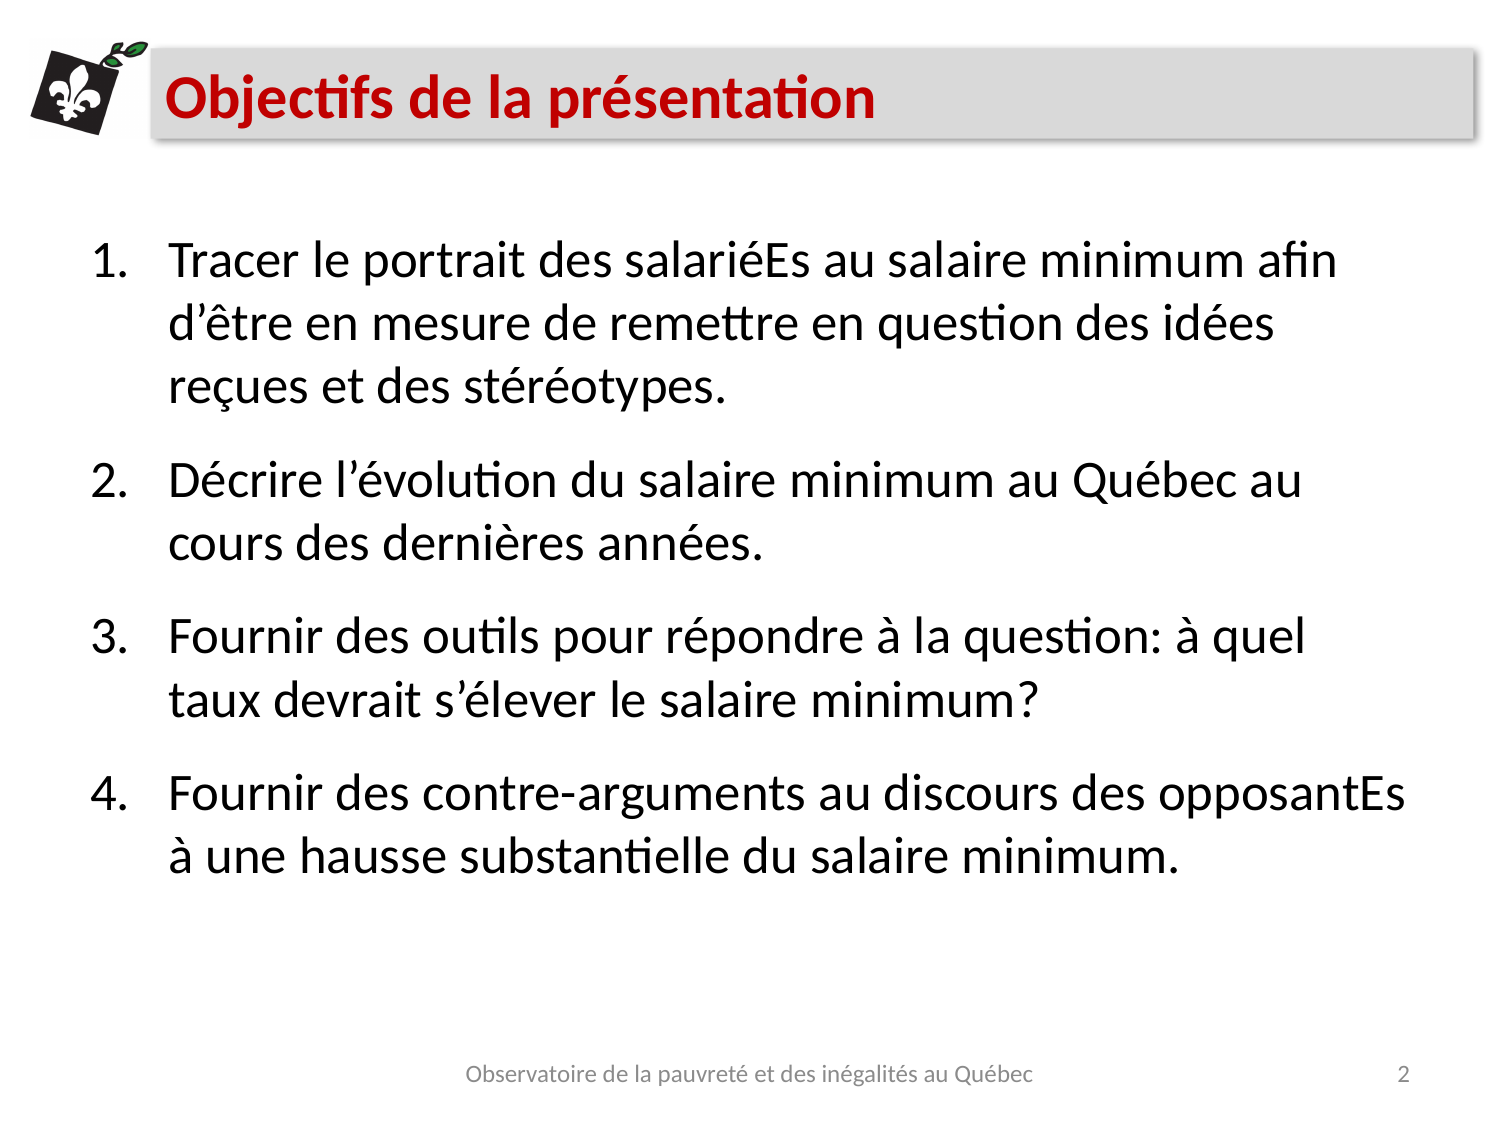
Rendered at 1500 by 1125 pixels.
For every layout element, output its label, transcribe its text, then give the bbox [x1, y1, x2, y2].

list Tracer le portrait des salariéEs au salaire minimum afin d’être en mesure de remettre en question des idées reçues et des stéréotypes. Décrire l’évolution du salaire minimum au Québec au cours des dernières années. Fournir des outils pour répondre à la question: à quel taux devrait s’élever le salaire minimum? Fournir des contre-arguments au discours des opposantEs à une hausse substantielle du salaire minimum. [75, 217, 1425, 960]
picture [28, 38, 151, 139]
footer Observatoire de la pauvreté et des inégalités au Québec [0, 1042, 1500, 1103]
title Objectifs de la présentation [155, 48, 1474, 139]
